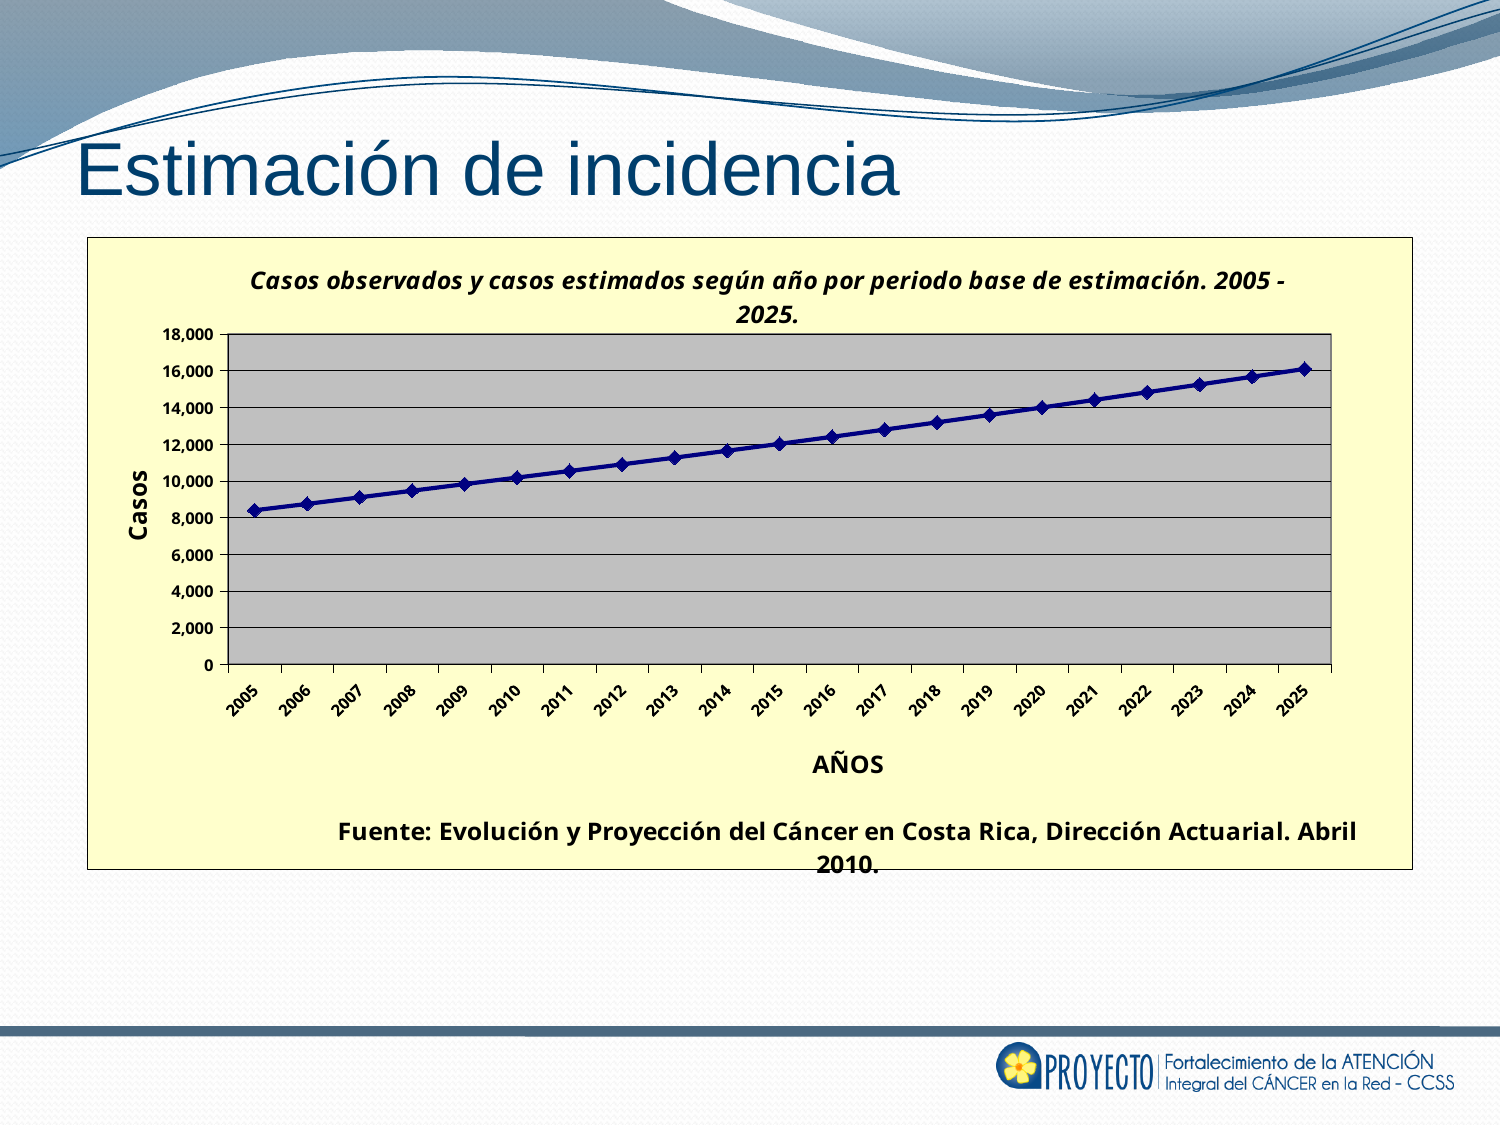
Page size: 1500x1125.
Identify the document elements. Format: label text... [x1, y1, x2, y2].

chart [87, 236, 1413, 889]
title Estimación de incidencia [75, 115, 1425, 211]
picture [996, 1042, 1454, 1092]
